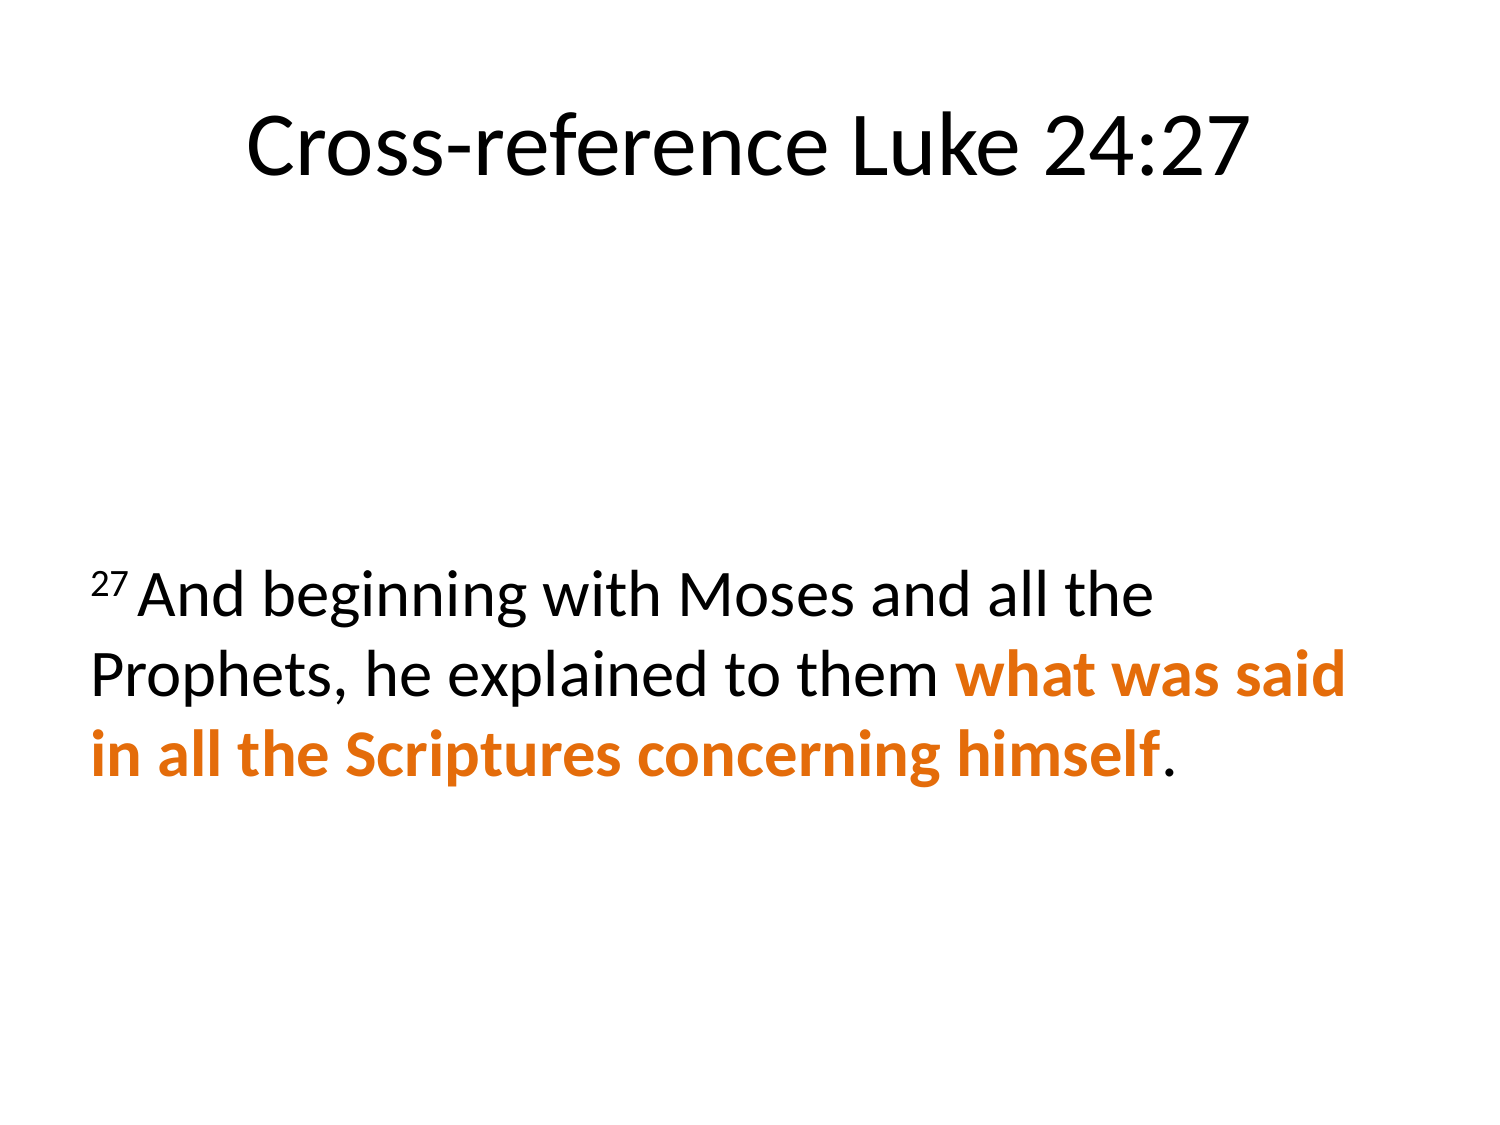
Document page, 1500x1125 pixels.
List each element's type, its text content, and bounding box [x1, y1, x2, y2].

title Cross-reference Luke 24:27 [75, 45, 1425, 233]
list 27 And beginning with Moses and all the Prophets, he explained to them what was said in all the Scriptures concerning himself. [75, 262, 1425, 1005]
